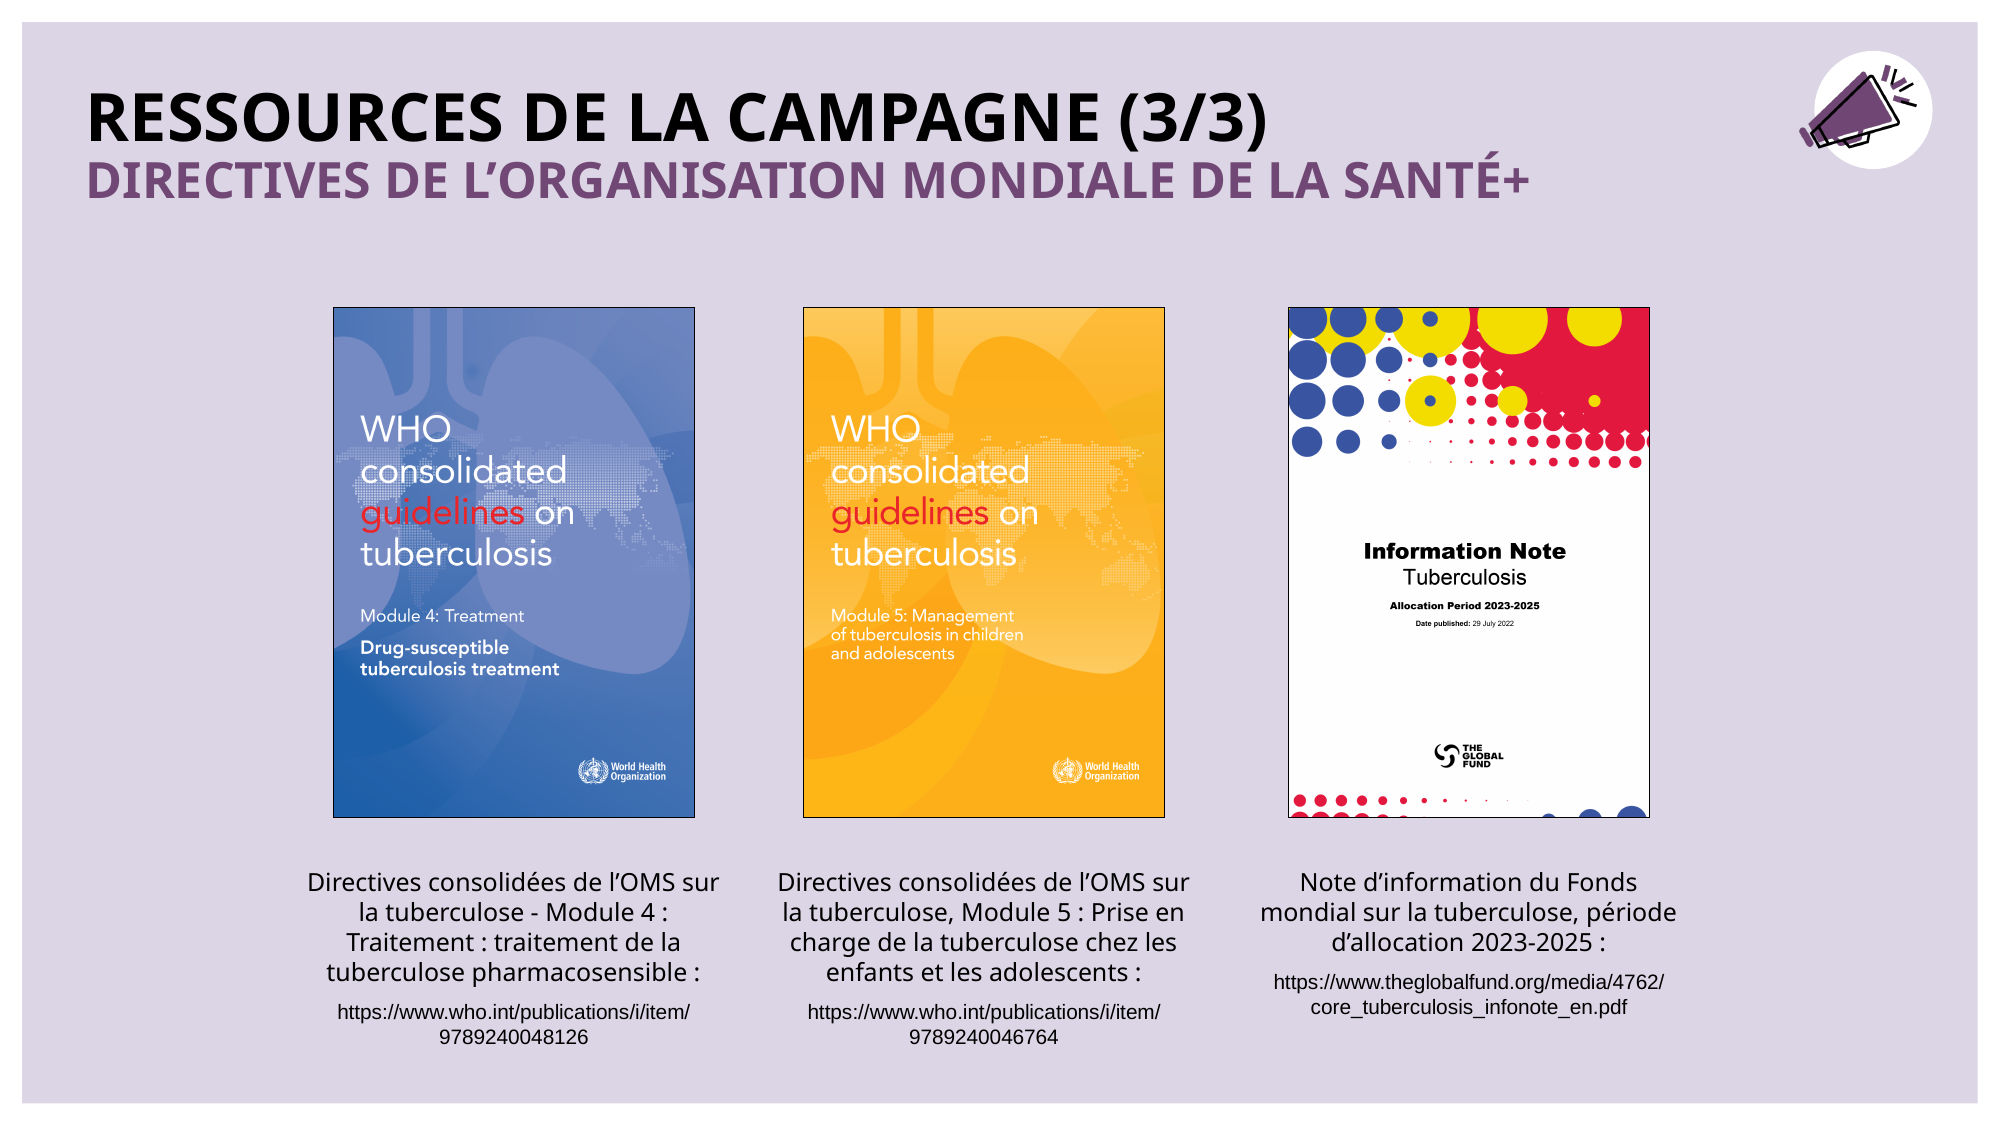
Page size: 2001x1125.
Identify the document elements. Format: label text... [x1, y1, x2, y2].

picture [1288, 307, 1650, 818]
text_box RESSOURCES DE LA CAMPAGNE (3/3) DIRECTIVES DE L’ORGANISATION MONDIALE DE LA SANTÉ+ [70, 76, 1591, 195]
text_box Directives consolidées de l’OMS sur la tuberculose - Module 4 : Traitement : traitement de la tuberculose pharmacosensible : https://www.who.int/publications/i/item/9789240048126 [283, 858, 744, 1056]
text_box Note d’information du Fonds mondial sur la tuberculose, période d’allocation 2023-2025 : https://www.theglobalfund.org/media/4762/core_tuberculosis_infonote_en.pdf [1238, 859, 1700, 1027]
text_box Directives consolidées de l’OMS sur la tuberculose, Module 5 : Prise en charge de la tuberculose chez les enfants et les adolescents : https://www.who.int/publications/i/item/9789240046764 [753, 858, 1215, 1056]
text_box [1785, 39, 1933, 178]
picture [333, 307, 695, 818]
picture [803, 307, 1165, 818]
